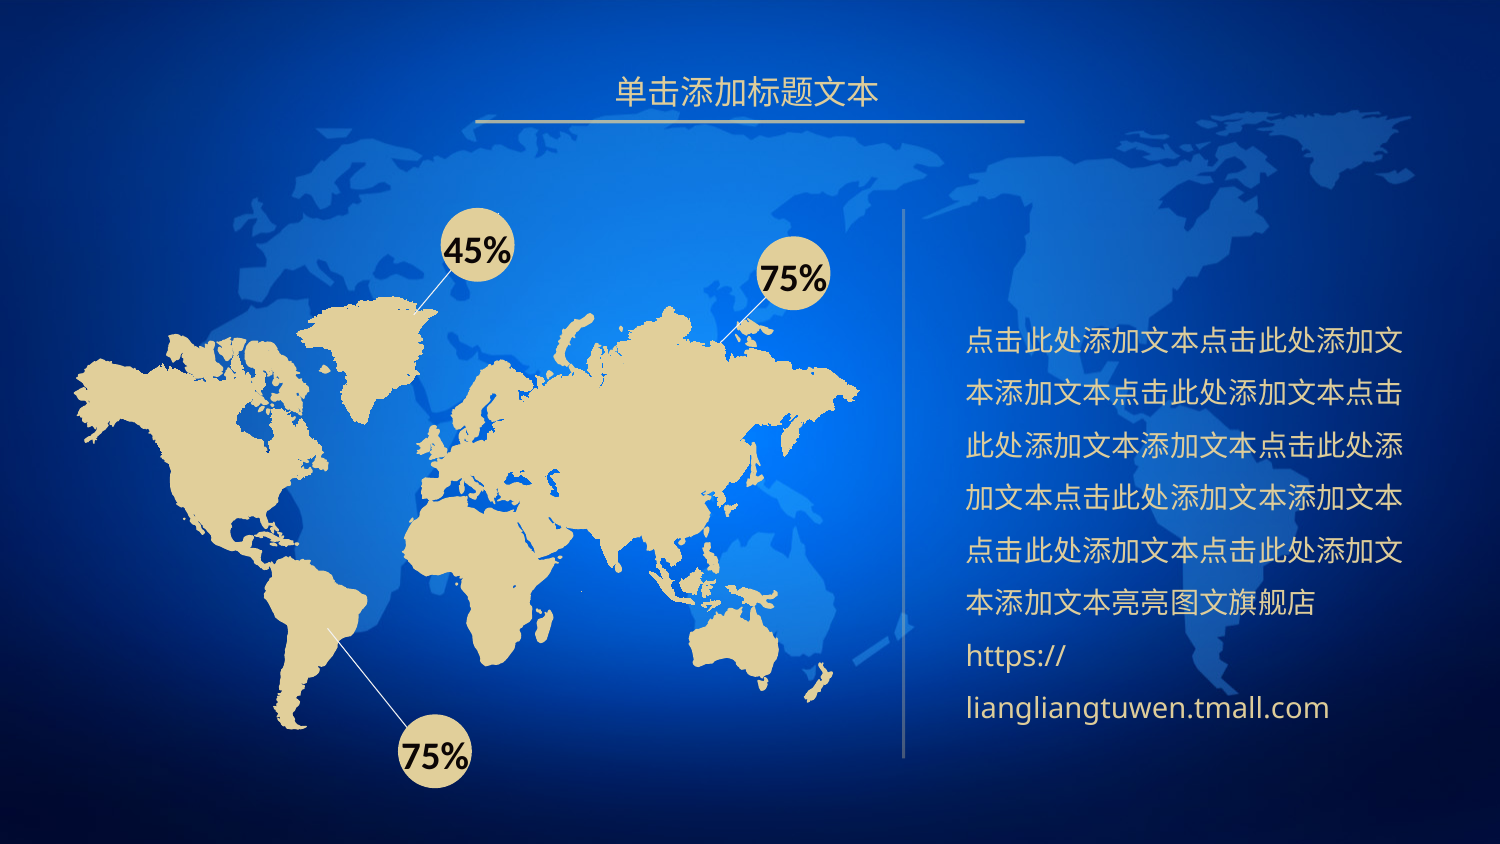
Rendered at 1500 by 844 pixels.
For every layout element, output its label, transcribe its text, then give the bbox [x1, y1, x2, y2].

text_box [74, 296, 860, 731]
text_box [413, 207, 527, 315]
text_box 点击此处添加文本点击此处添加文本添加文本点击此处添加文本点击此处添加文本添加文本点击此处添加文本点击此处添加文本添加文本 点击此处添加文本点击此处添加文本添加文本亮亮图文旗舰店https://liangliangtuwen.tmall.com [950, 297, 1443, 784]
text_box 单击添加标题文本 [751, 43, 901, 119]
picture [0, 0, 1500, 844]
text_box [327, 628, 485, 789]
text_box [720, 236, 843, 343]
text_box 单击添加标题文本 [599, 43, 749, 119]
